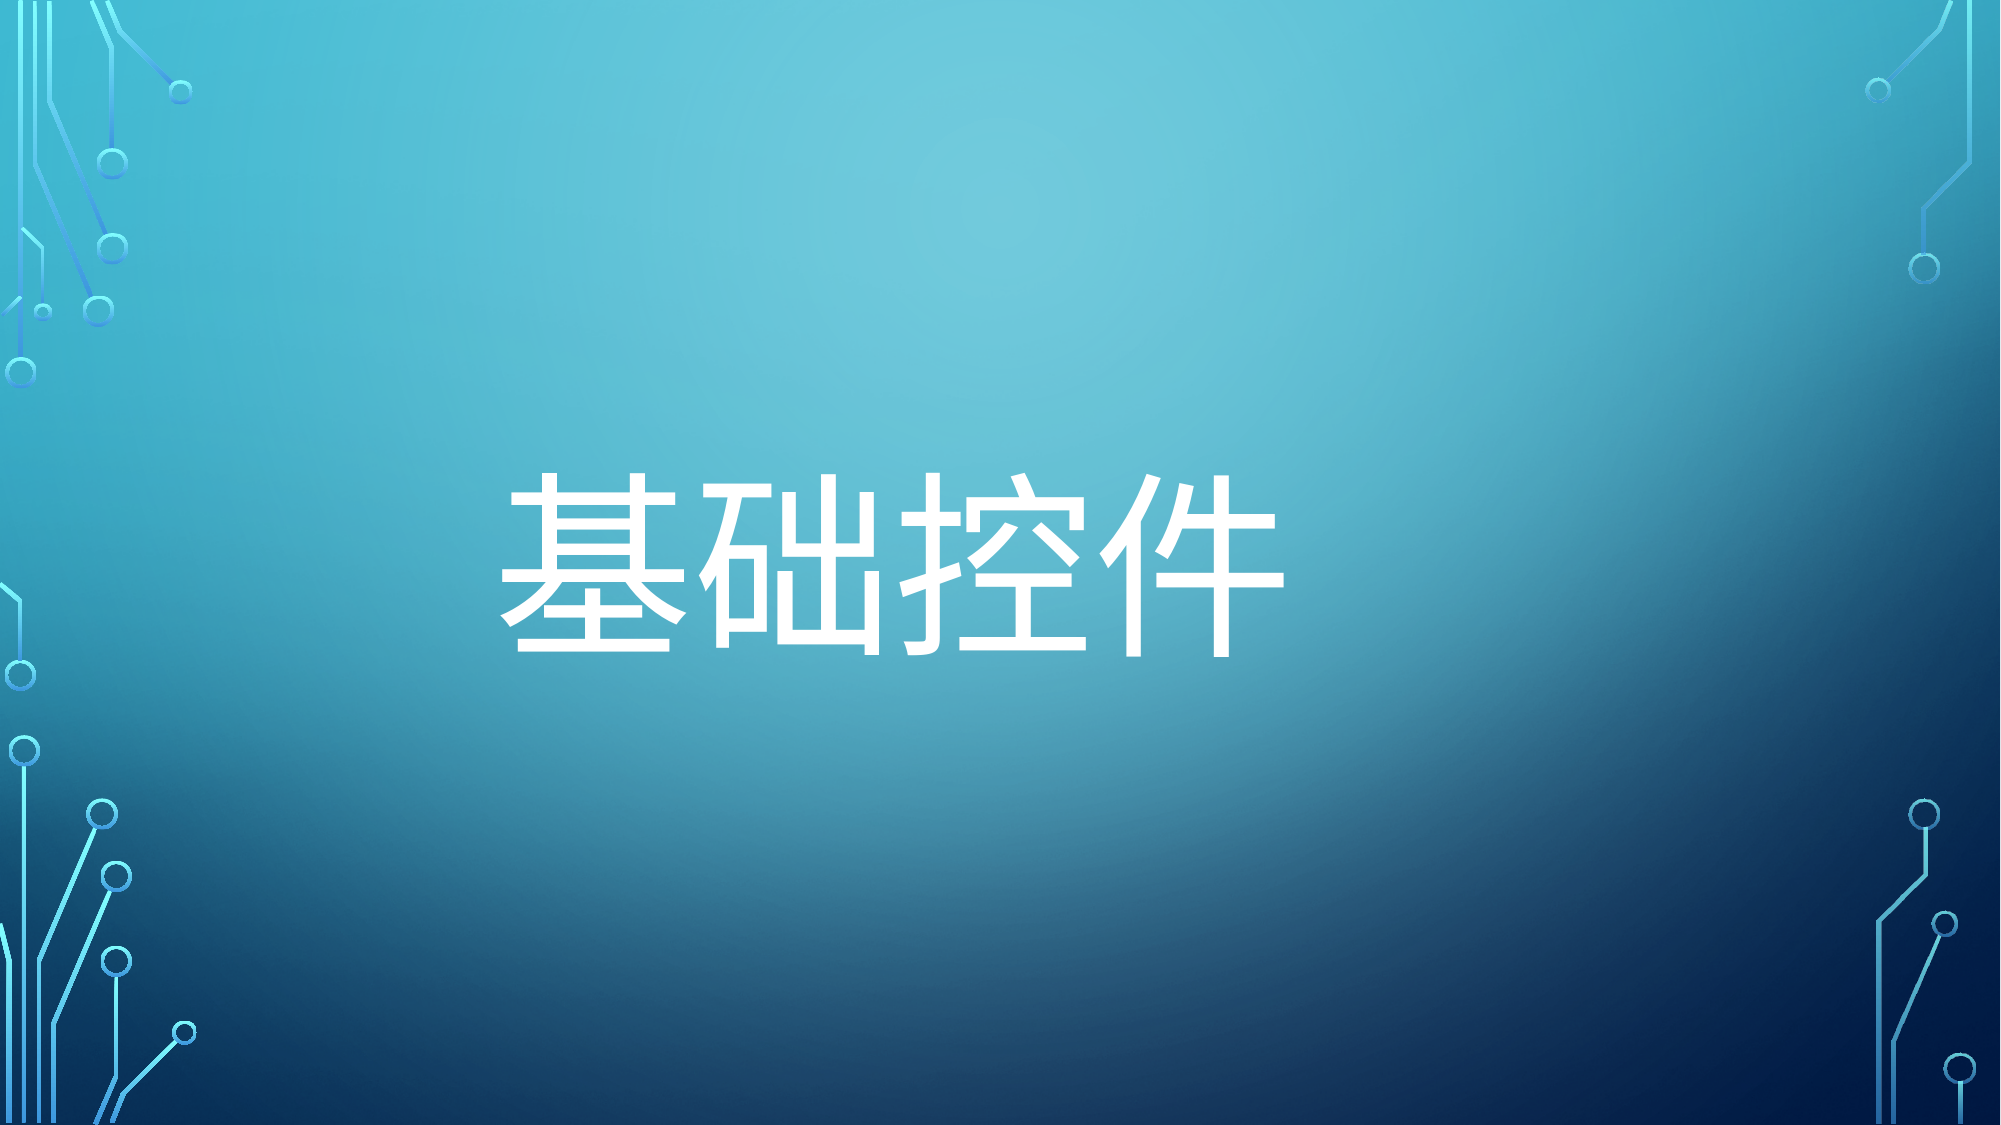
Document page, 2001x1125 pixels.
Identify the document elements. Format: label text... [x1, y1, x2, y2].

text_box 基础控件 [478, 433, 1309, 689]
